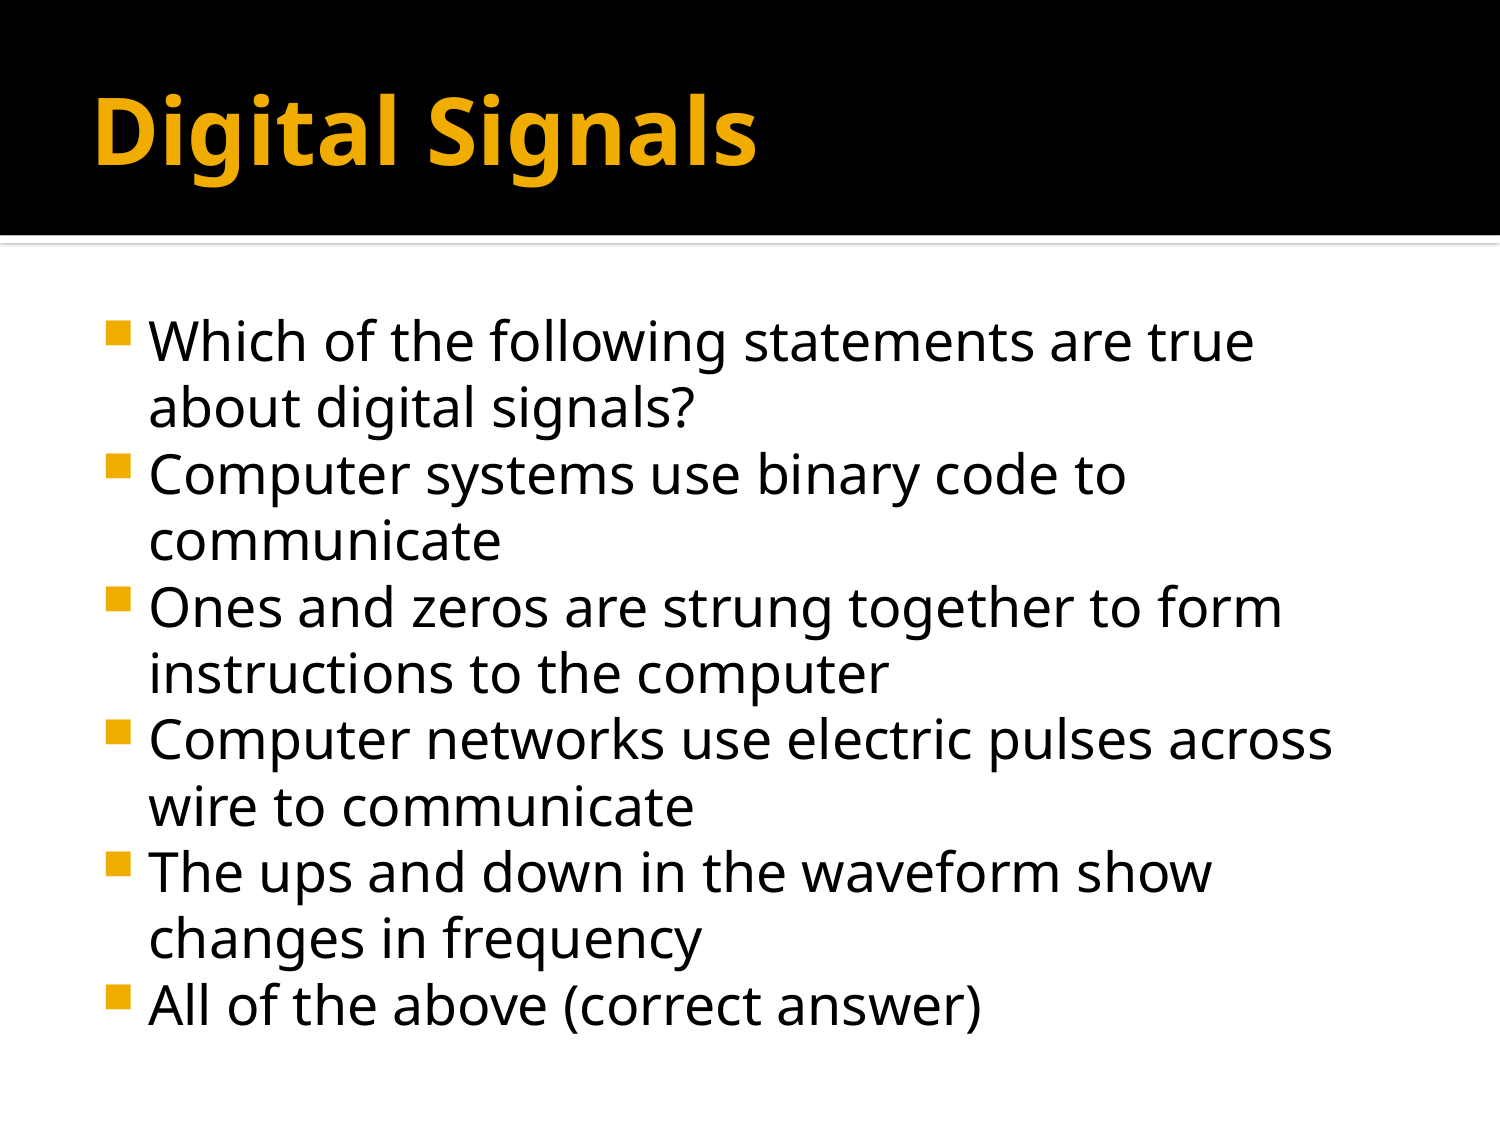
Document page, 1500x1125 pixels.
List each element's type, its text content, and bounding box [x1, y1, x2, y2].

title Digital Signals [75, 25, 1425, 231]
list Which of the following statements are true about digital signals? Computer systems use binary code to communicate Ones and zeros are strung together to form instructions to the computer Computer networks use electric pulses across wire to communicate The ups and down in the waveform show changes in frequency All of the above (correct answer) [75, 291, 1425, 1050]
